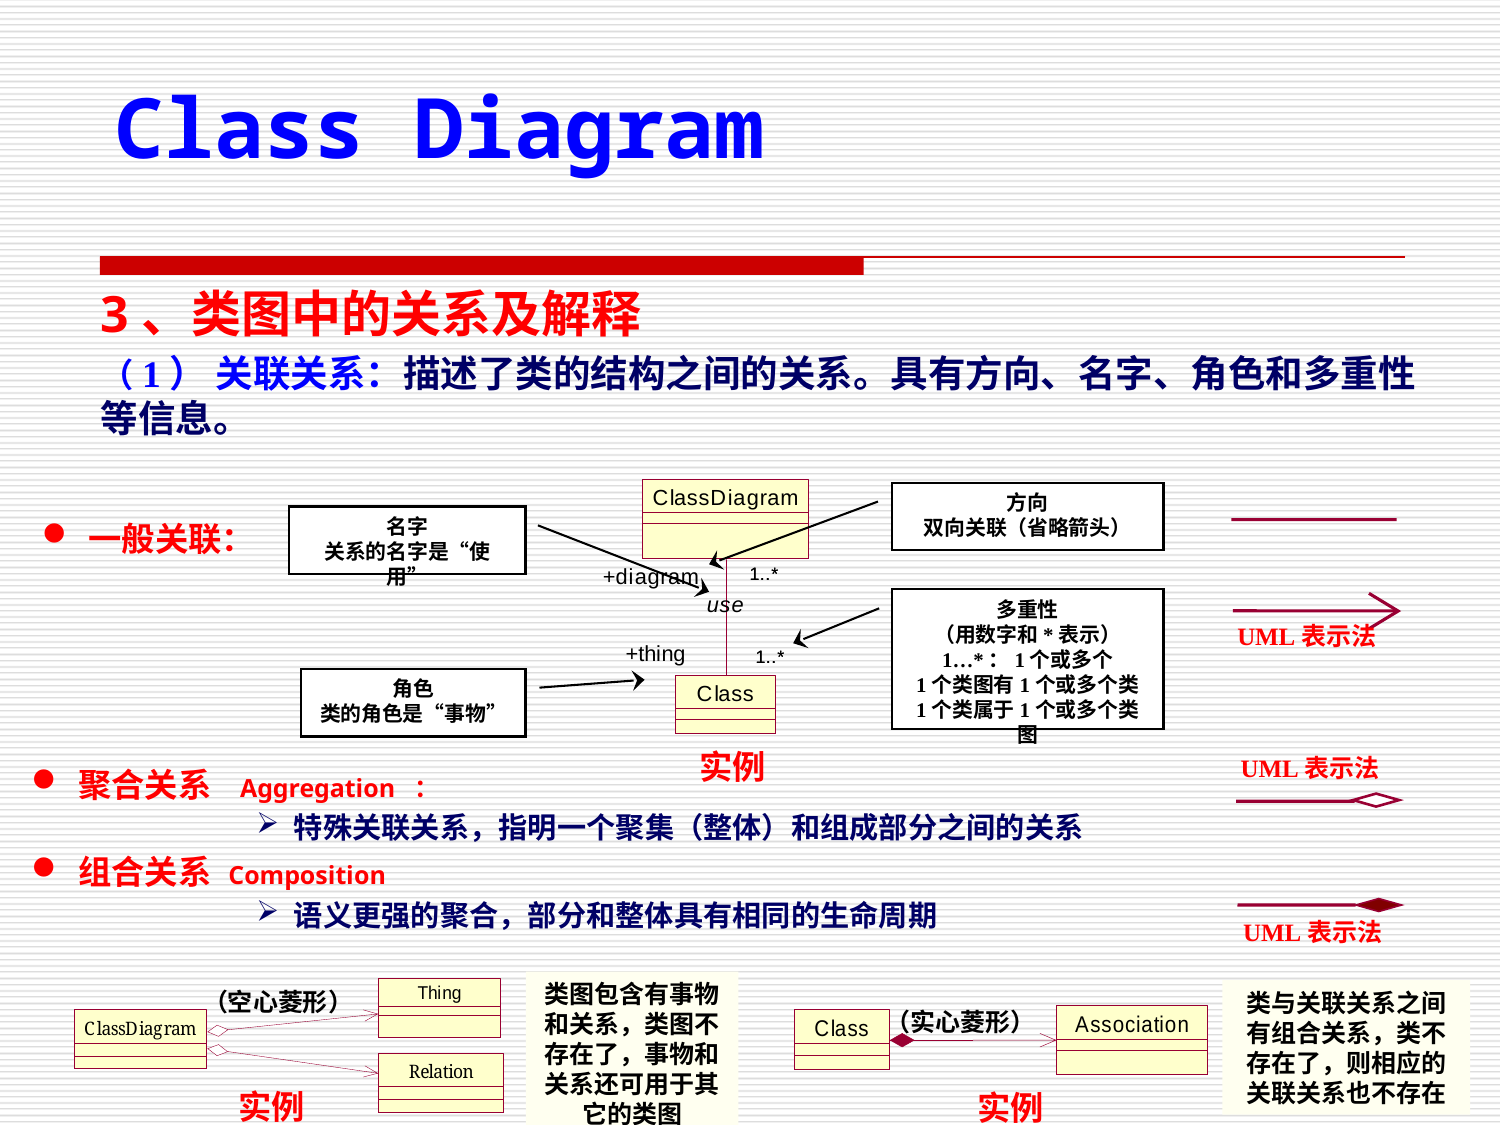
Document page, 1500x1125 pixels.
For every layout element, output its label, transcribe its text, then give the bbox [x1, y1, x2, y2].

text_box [52, 970, 739, 1125]
text_box 3、类图中的关系及解释 （1） 关联关系：描述了类的结构之间的关系。具有方向、名字、角色和多重性等信息。 [100, 281, 1430, 445]
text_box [1218, 593, 1399, 659]
text_box 一般关联： [27, 510, 283, 566]
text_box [1225, 898, 1403, 955]
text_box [773, 979, 1471, 1125]
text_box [289, 466, 1164, 795]
picture [0, 0, 1500, 1125]
text_box Class Diagram [100, 67, 1134, 183]
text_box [1222, 744, 1400, 807]
text_box 聚合关系 Aggregation ： 特殊关联关系，指明一个聚集（整体）和组成部分之间的关系 组合关系 Composition 语义更强的聚合，部分和整体具有相同的生命周期 [30, 763, 1158, 949]
